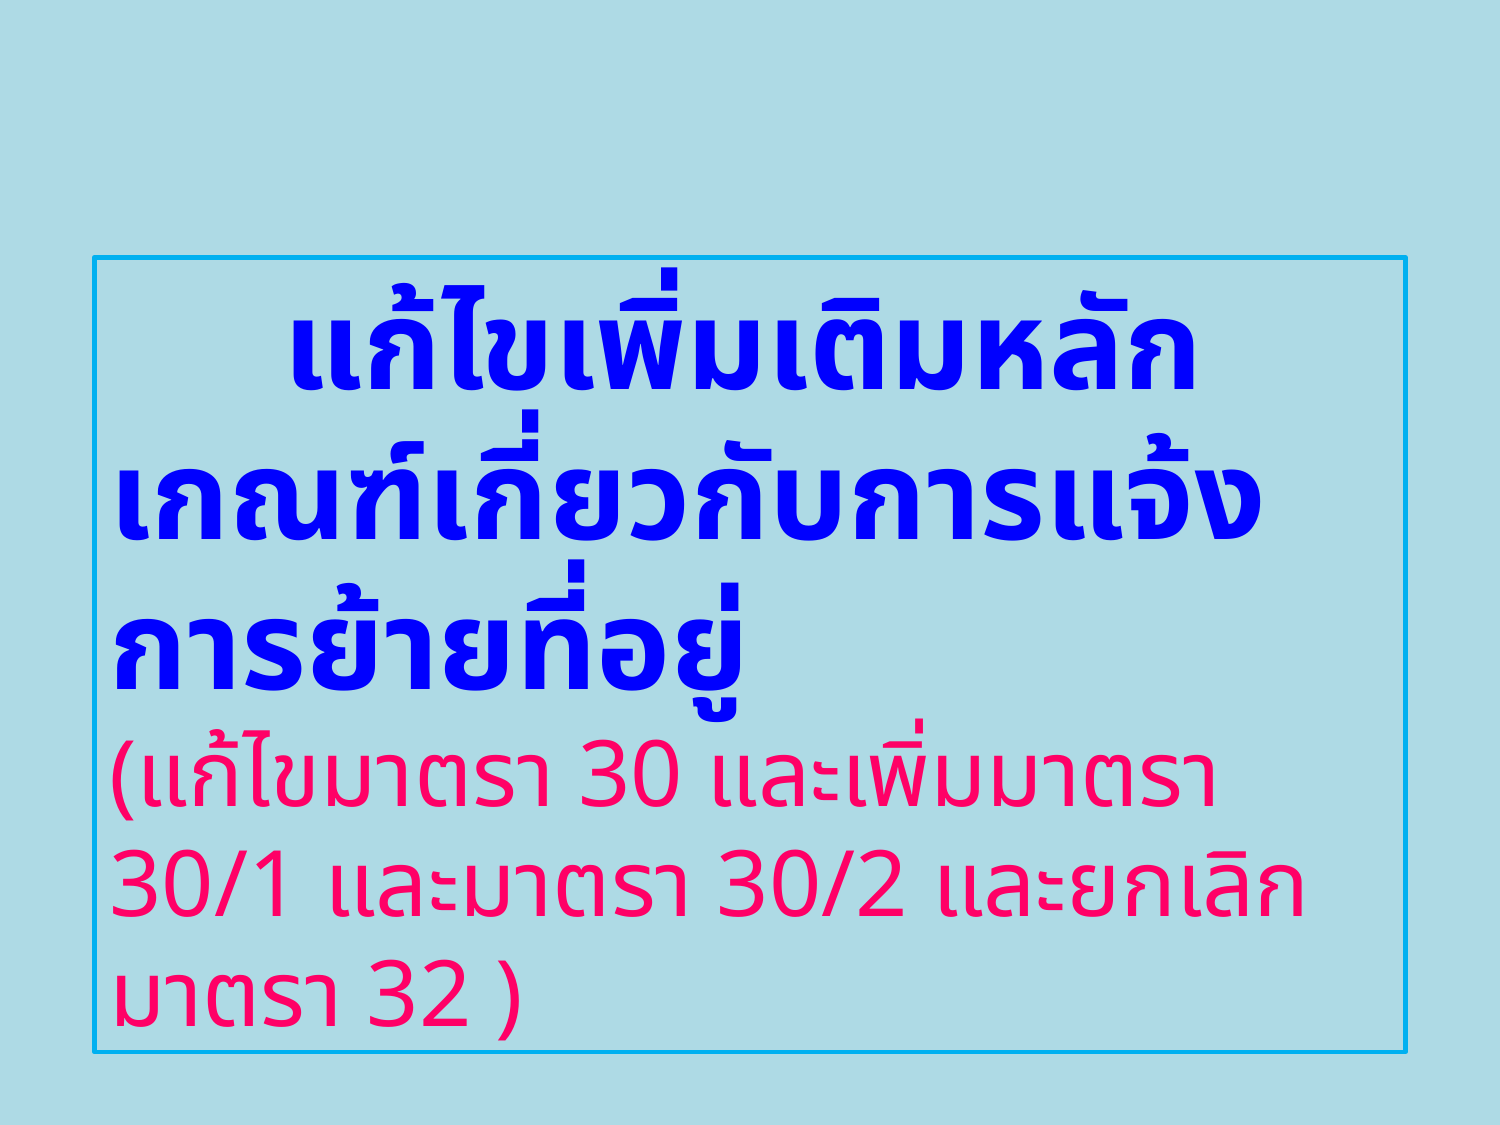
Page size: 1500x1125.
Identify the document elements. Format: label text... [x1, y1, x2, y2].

text_box แก้ไขเพิ่มเติมหลักเกณฑ์เกี่ยวกับการแจ้งการย้ายที่อยู่ (แก้ไขมาตรา 30 และเพิ่มมาตรา 30/1 และมาตรา 30/2 และยกเลิกมาตรา 32 ) [94, 257, 1406, 1052]
